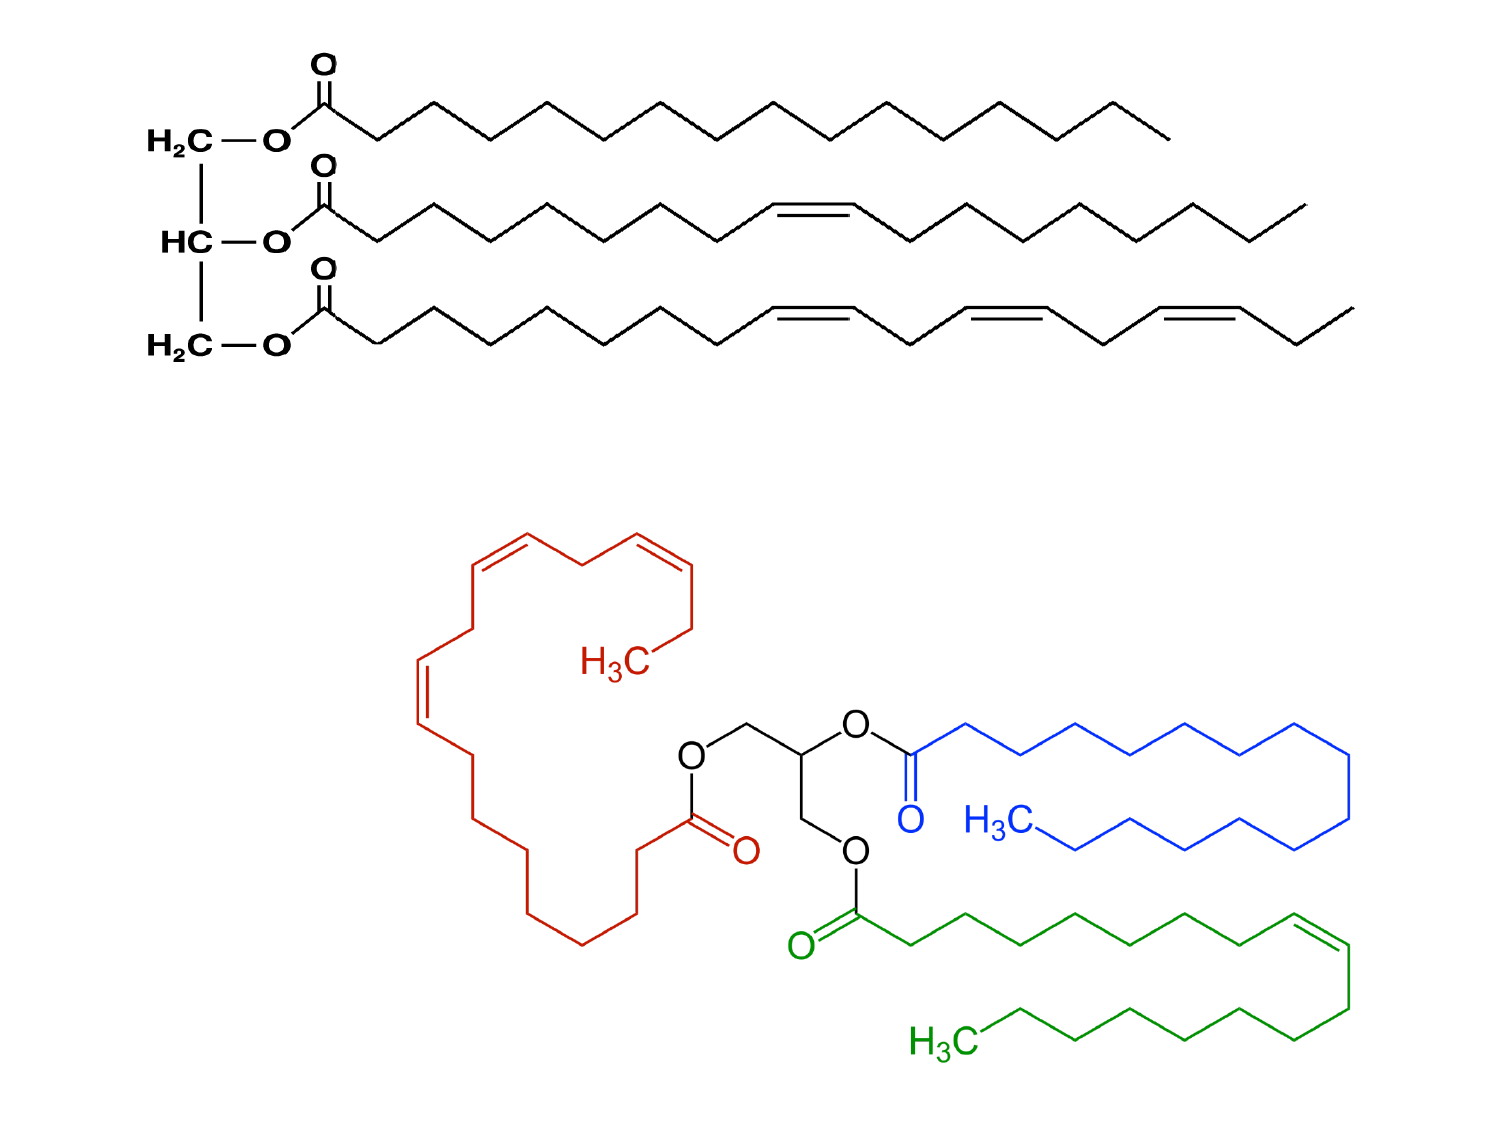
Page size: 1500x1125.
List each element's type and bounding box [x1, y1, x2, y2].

picture [411, 527, 1354, 1067]
text_box [90, 22, 1435, 430]
